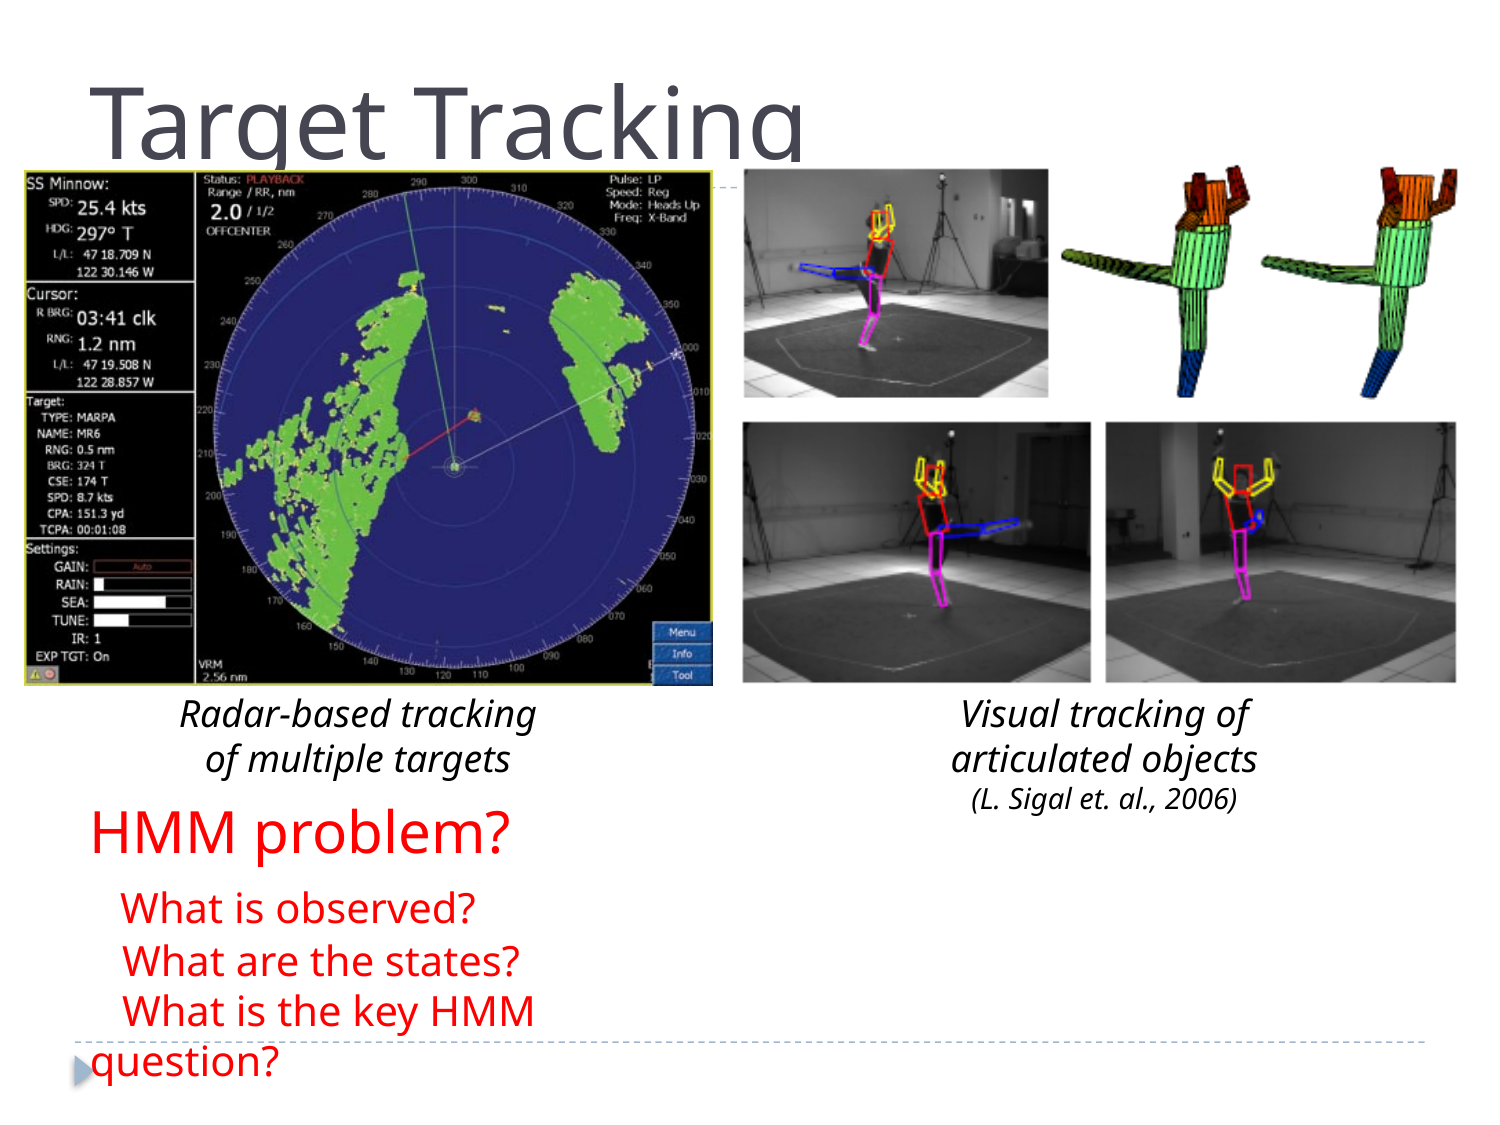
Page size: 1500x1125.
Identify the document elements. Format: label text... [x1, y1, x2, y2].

text_box Visual tracking of articulated objects (L. Sigal et. al., 2006) [935, 709, 1274, 823]
text_box HMM problem? What is observed? What are the states? What is the key HMM question? [75, 787, 722, 1093]
title Target Tracking [75, 24, 1425, 188]
picture [737, 412, 1463, 696]
picture [737, 162, 1463, 410]
picture [24, 170, 713, 687]
text_box Radar-based tracking of multiple targets [163, 699, 553, 787]
